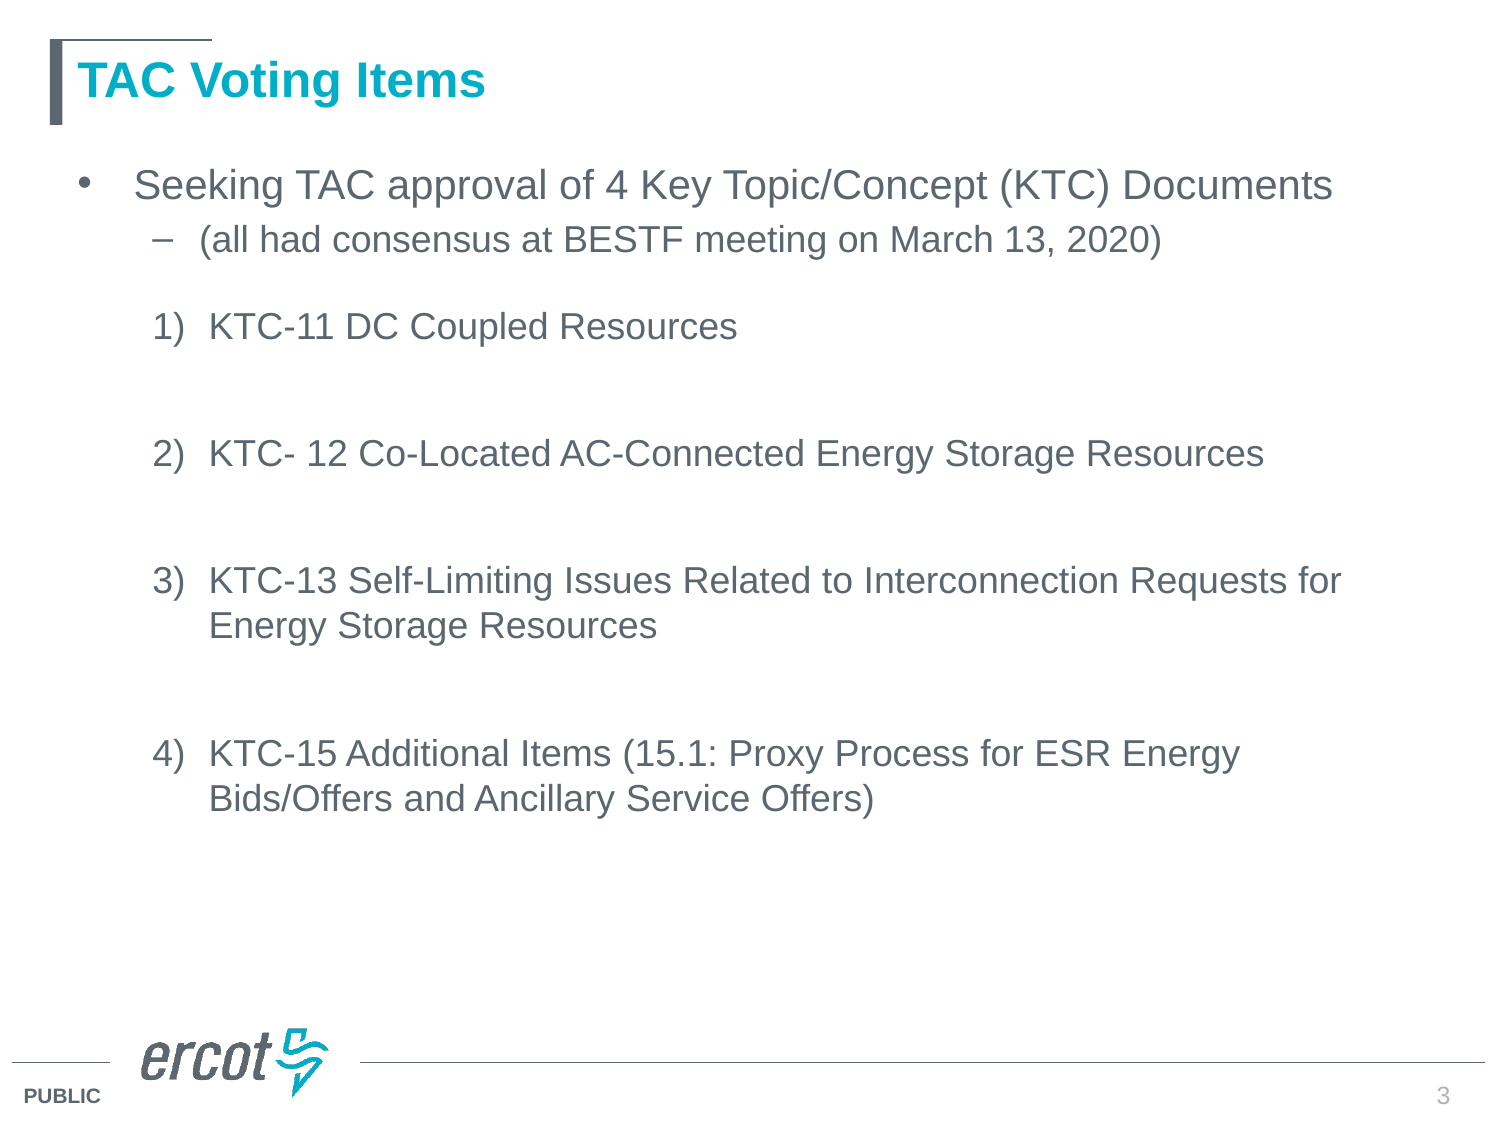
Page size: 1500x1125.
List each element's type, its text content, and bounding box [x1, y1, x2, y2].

slide_number 3 [1400, 1076, 1488, 1113]
picture [137, 1038, 332, 1100]
list Seeking TAC approval of 4 Key Topic/Concept (KTC) Documents (all had consensus at BESTF meeting on March 13, 2020) KTC-11 DC Coupled Resources KTC- 12 Co-Located AC-Connected Energy Storage Resources KTC-13 Self-Limiting Issues Related to Interconnection Requests for Energy Storage Resources KTC-15 Additional Items (15.1: Proxy Process for ESR Energy Bids/Offers and Ancillary Service Offers) [62, 149, 1450, 1038]
title TAC Voting Items [62, 39, 1450, 125]
